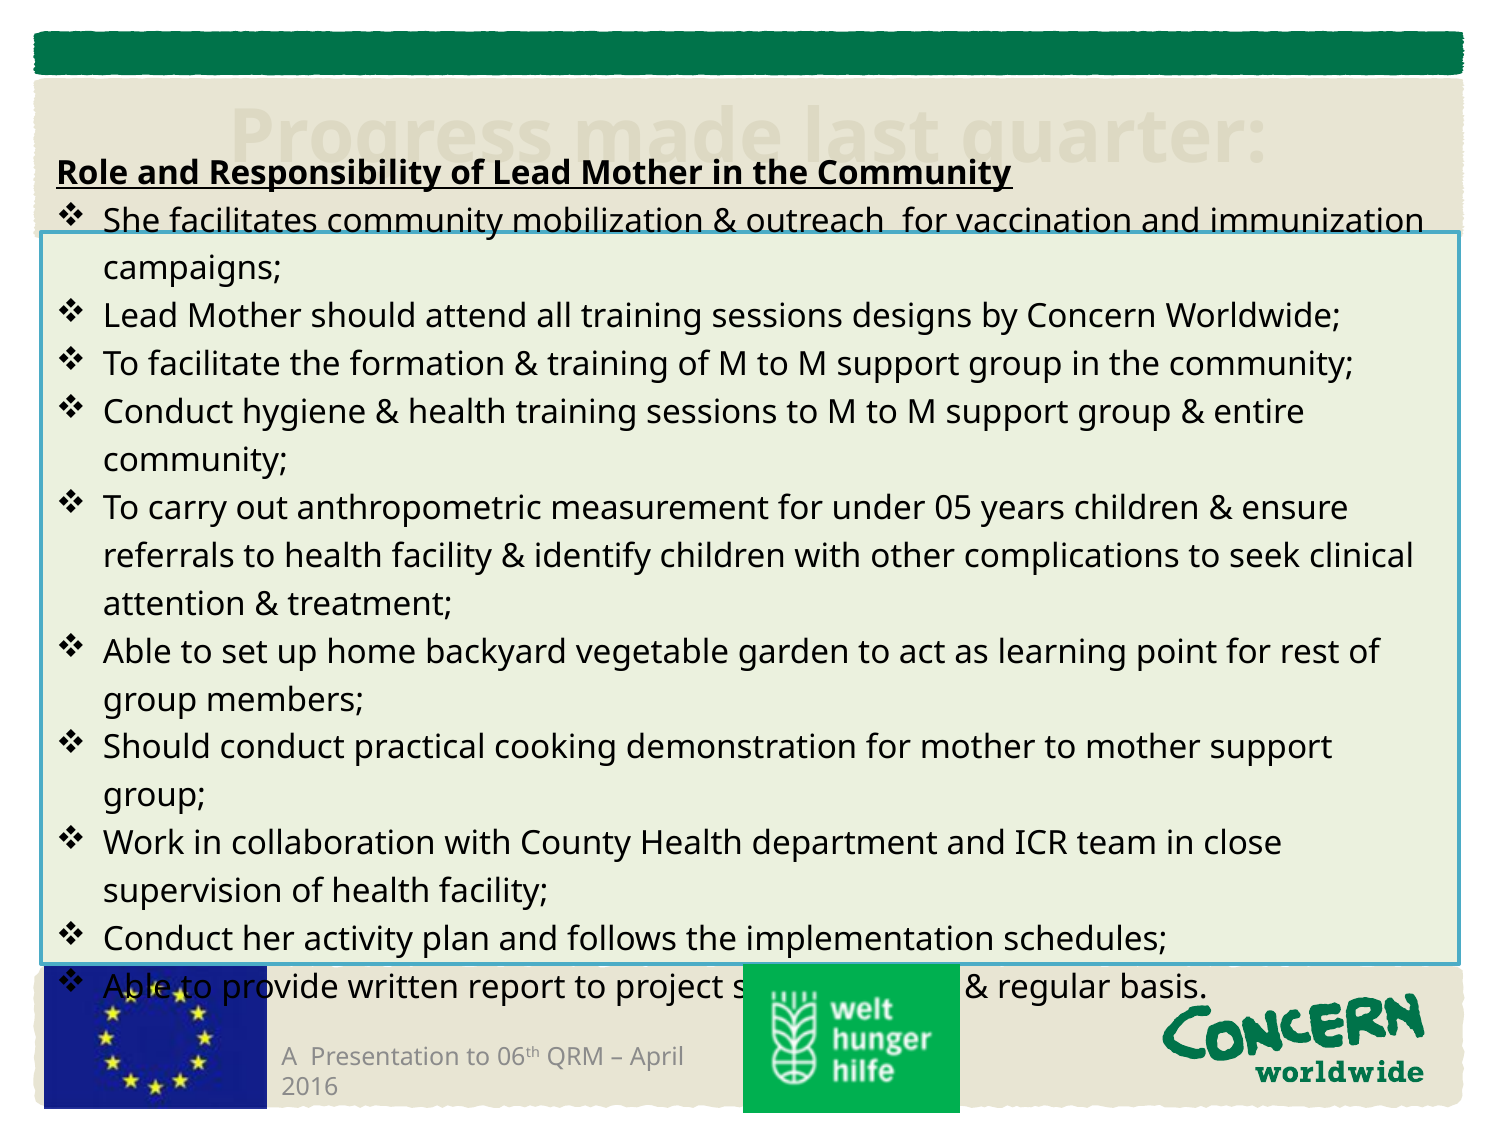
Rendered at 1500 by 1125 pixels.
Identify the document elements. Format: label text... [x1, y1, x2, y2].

picture [44, 963, 267, 1109]
picture [742, 963, 961, 1113]
list A Presentation to 06th QRM – April 2016 [272, 1032, 737, 1092]
title Progress made last quarter: [75, 45, 1424, 220]
list Role and Responsibility of Lead Mother in the Community She facilitates community mobilization & outreach for vaccination and immunization campaigns; Lead Mother should attend all training sessions designs by Concern Worldwide; To facilitate the formation & training of M to M support group in the community; Conduct hygiene & health training sessions to M to M support group & entire community; To carry out anthropometric measurement for under 05 years children & ensure referrals to health facility & identify children with other complications to seek clinical attention & treatment; Able to set up home backyard vegetable garden to act as learning point for rest of group members; Should conduct practical cooking demonstration for mother to mother support group; Work in collaboration with County Health department and ICR team in close supervision of health facility; Conduct her activity plan and follows the implementation schedules; Able to provide written report to project staff on timely & regular basis. [39, 230, 1461, 966]
